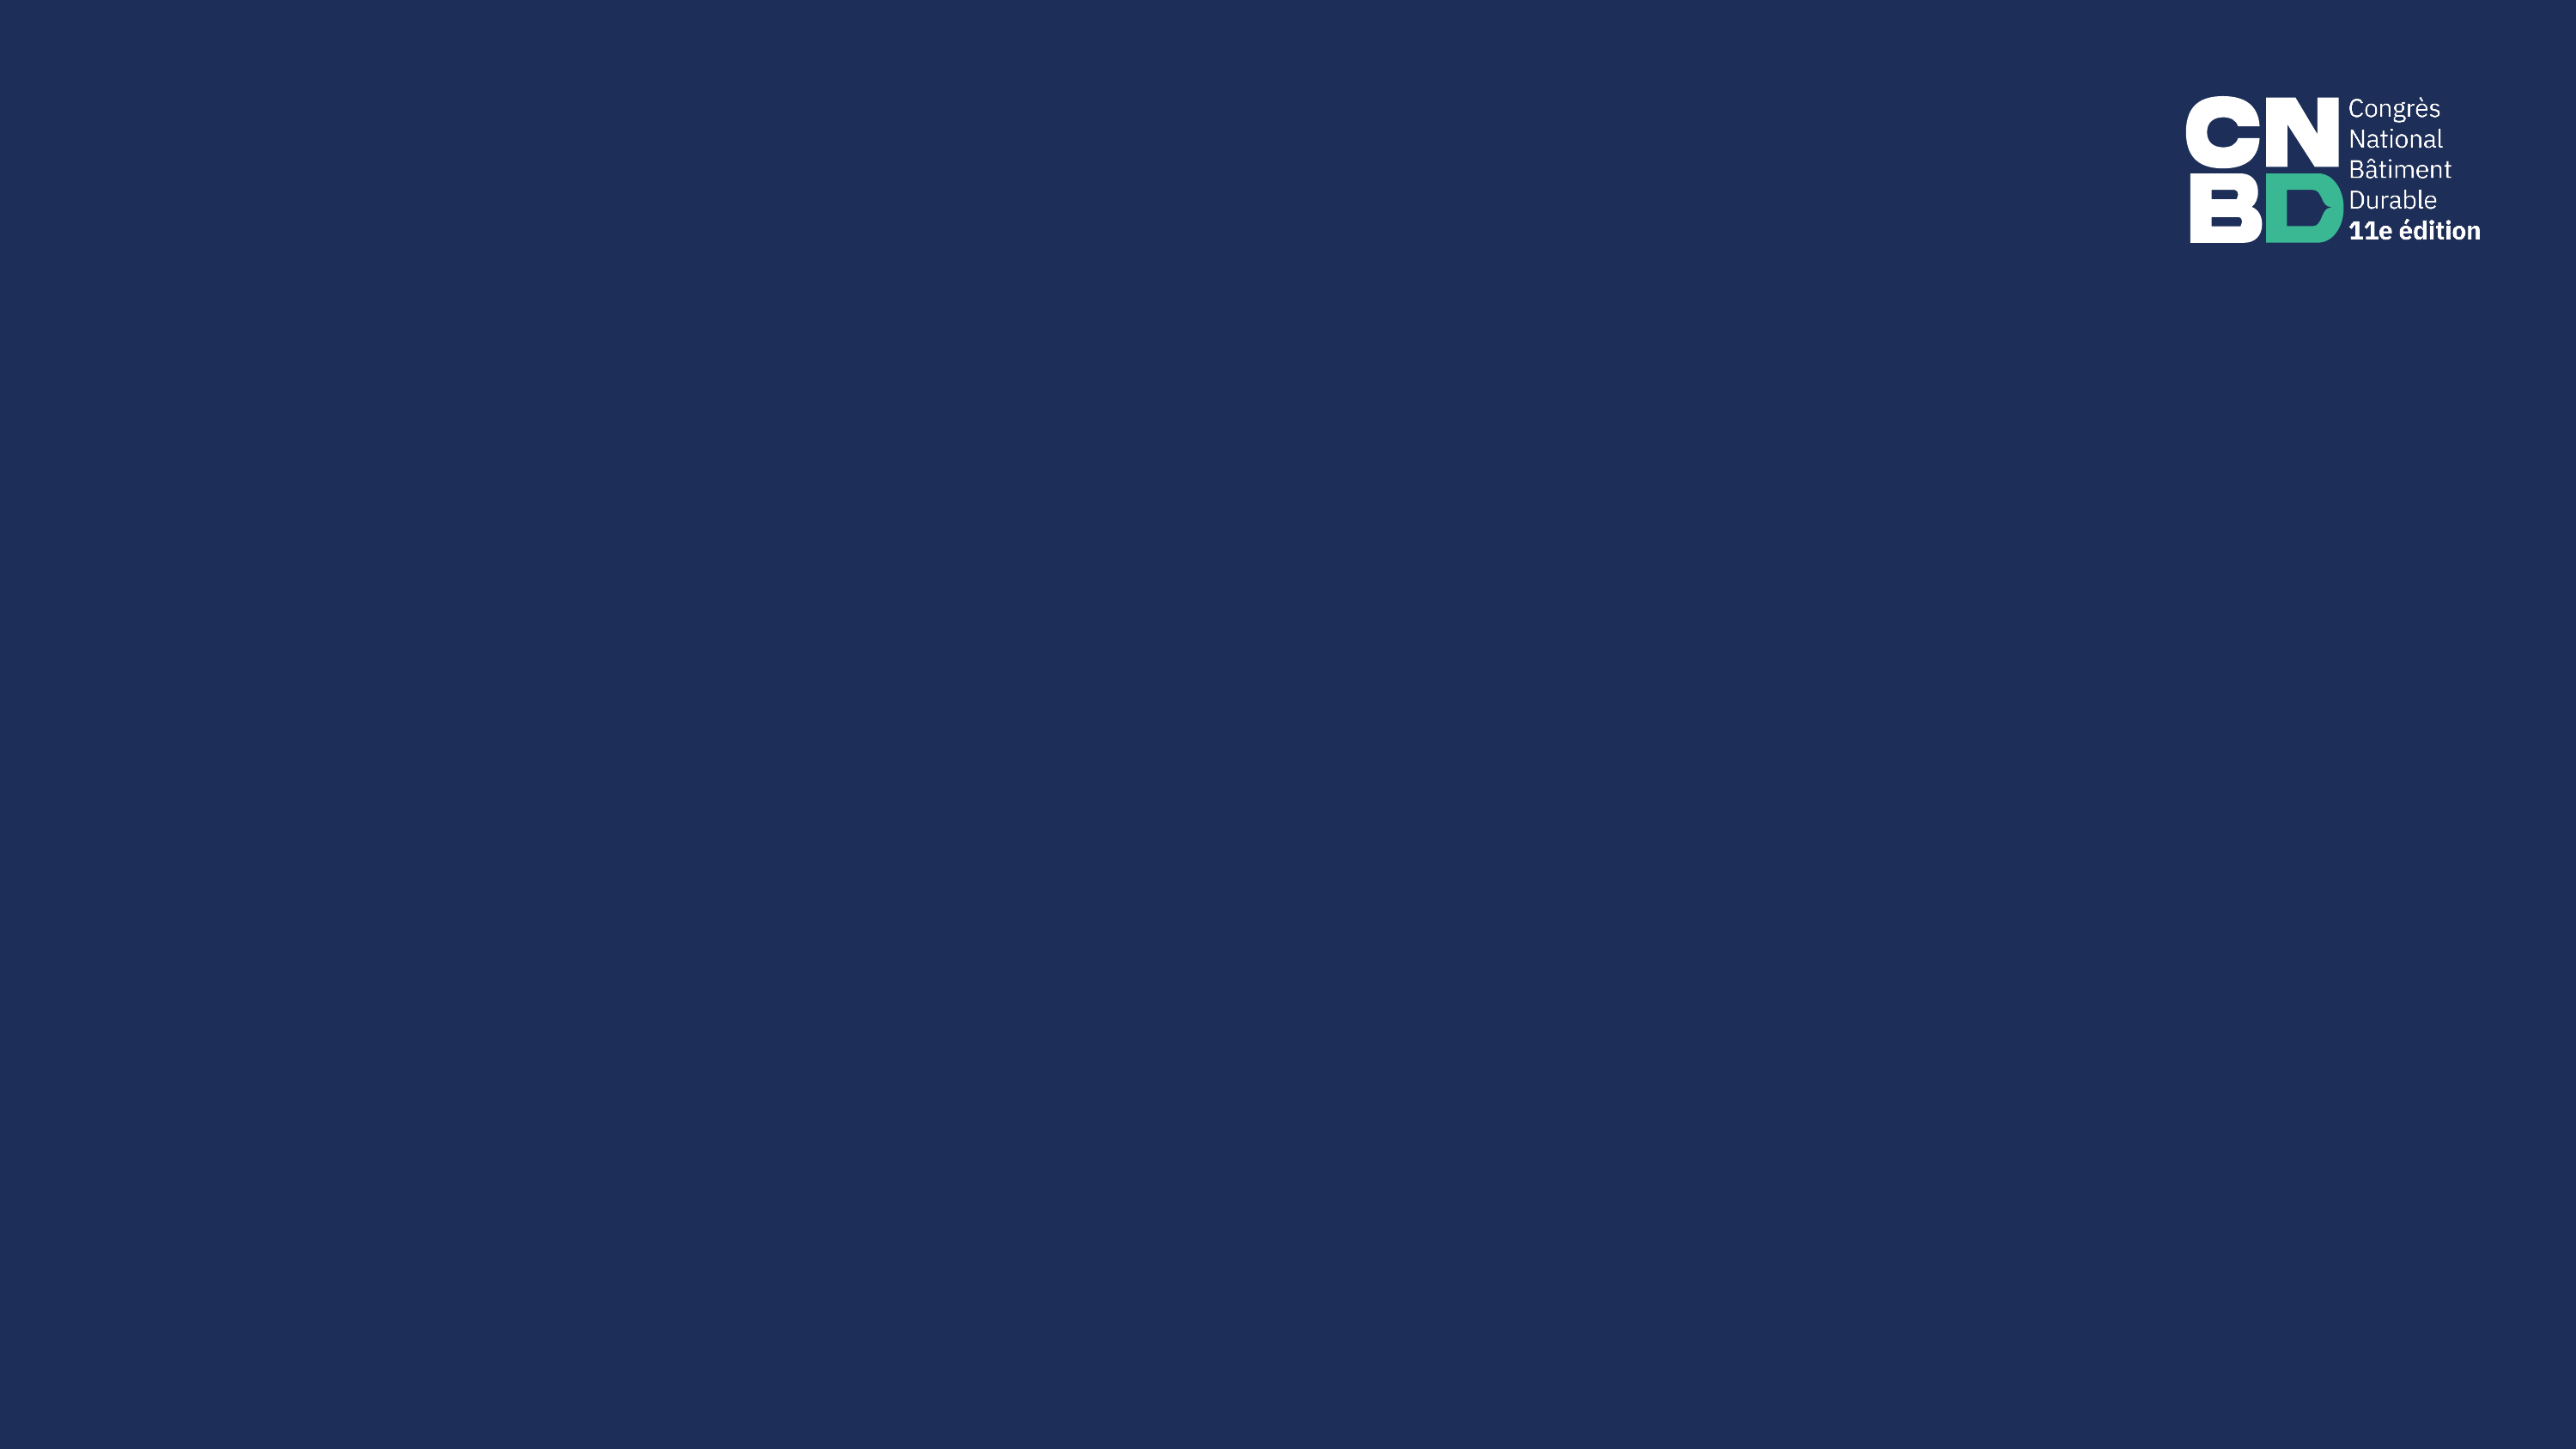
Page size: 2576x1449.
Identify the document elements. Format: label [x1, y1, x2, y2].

picture [2251, 70, 2544, 296]
